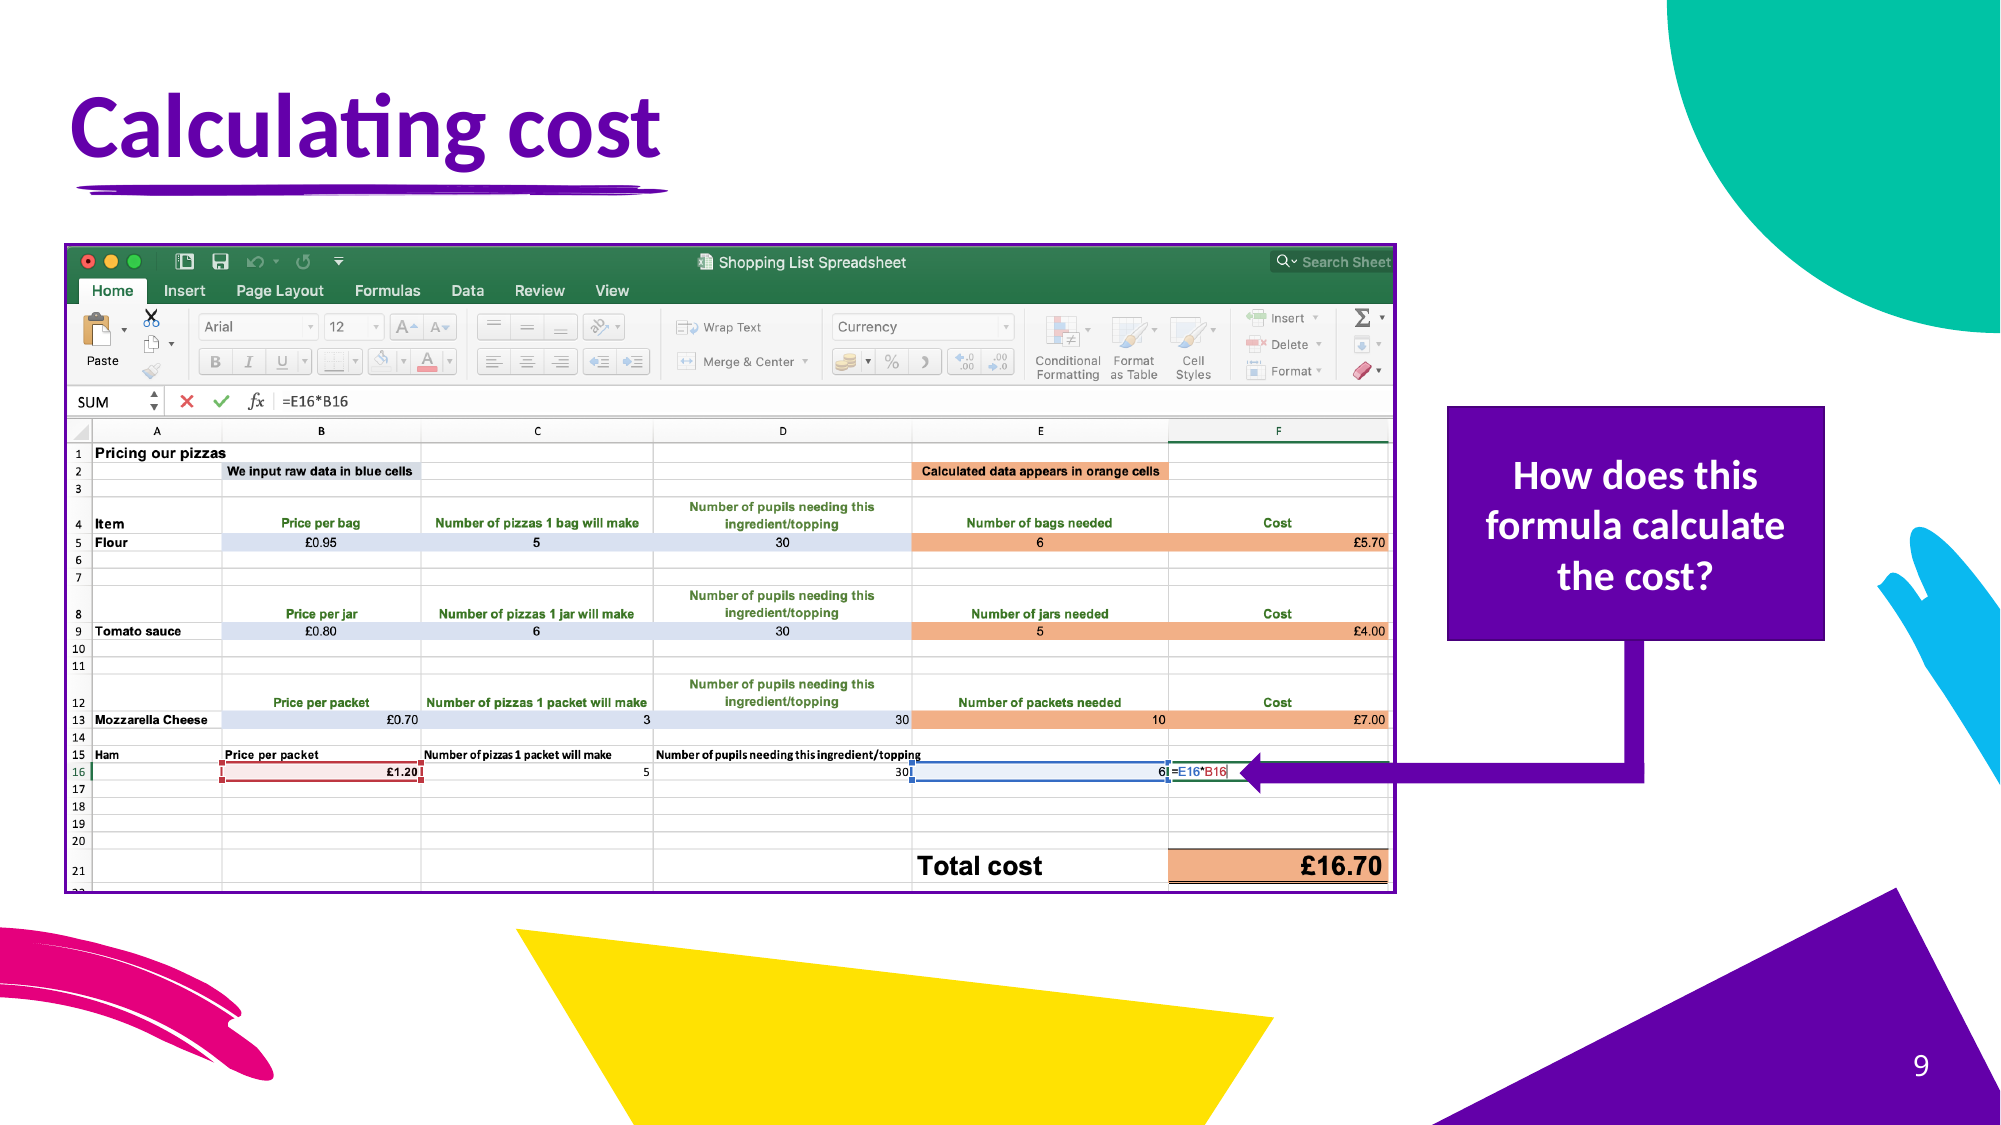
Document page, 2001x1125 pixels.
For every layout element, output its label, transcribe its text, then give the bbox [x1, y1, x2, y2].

title Calculating cost [55, 30, 877, 226]
text_box How does this formula calculate the cost? [1447, 406, 1825, 641]
slide_number 9 [1673, 1037, 1945, 1097]
picture [66, 245, 1394, 892]
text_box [1239, 625, 1645, 794]
